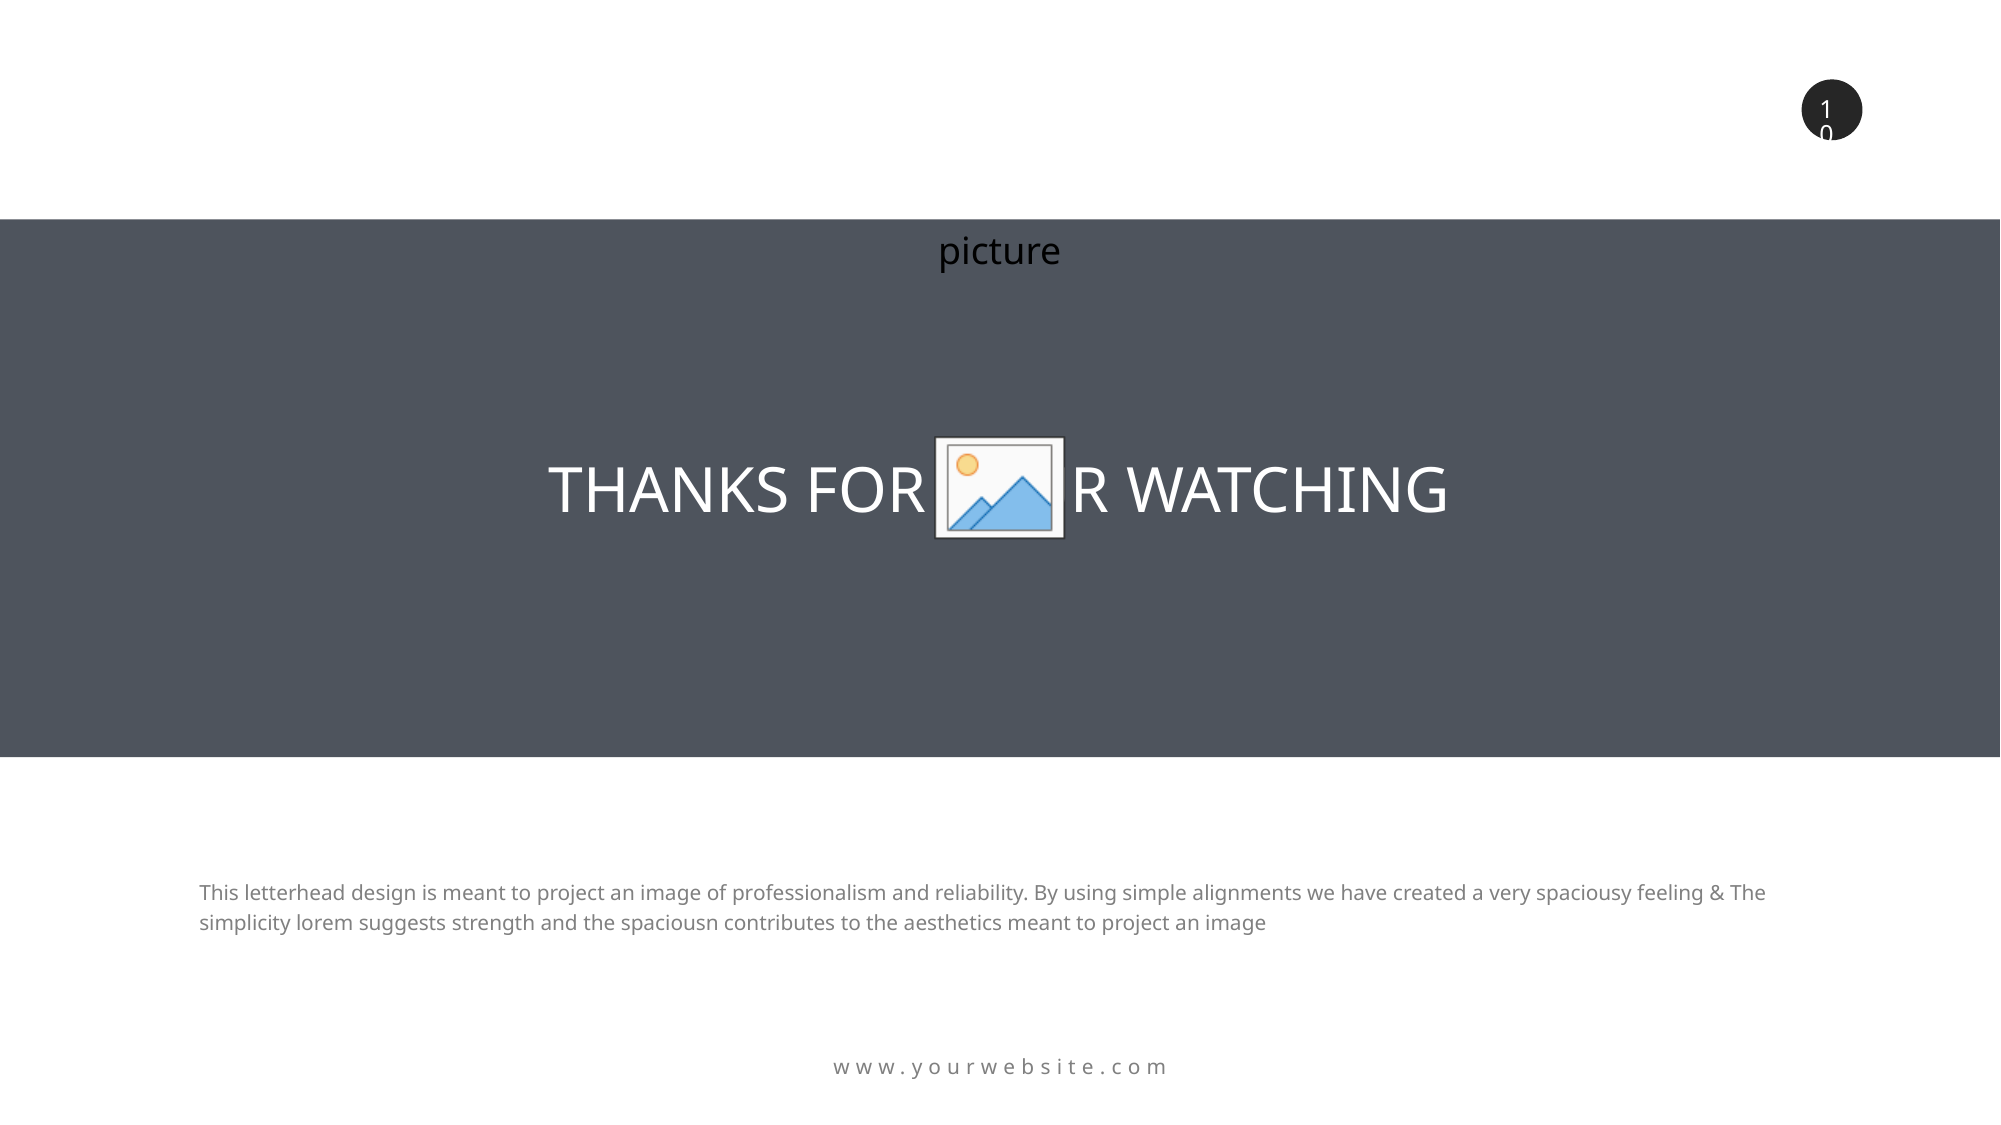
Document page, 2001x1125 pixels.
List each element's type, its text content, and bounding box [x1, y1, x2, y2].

picture [0, 219, 2000, 758]
footer www.yourwebsite.com [777, 1037, 1223, 1098]
slide_number 10 [1804, 85, 1860, 135]
text_box This letterhead design is meant to project an image of professionalism and reliability. By using simple alignments we have created a very spaciousy feeling & The simplicity lorem suggests strength and the spaciousn contributes to the aesthetics meant to project an image [199, 857, 1801, 952]
